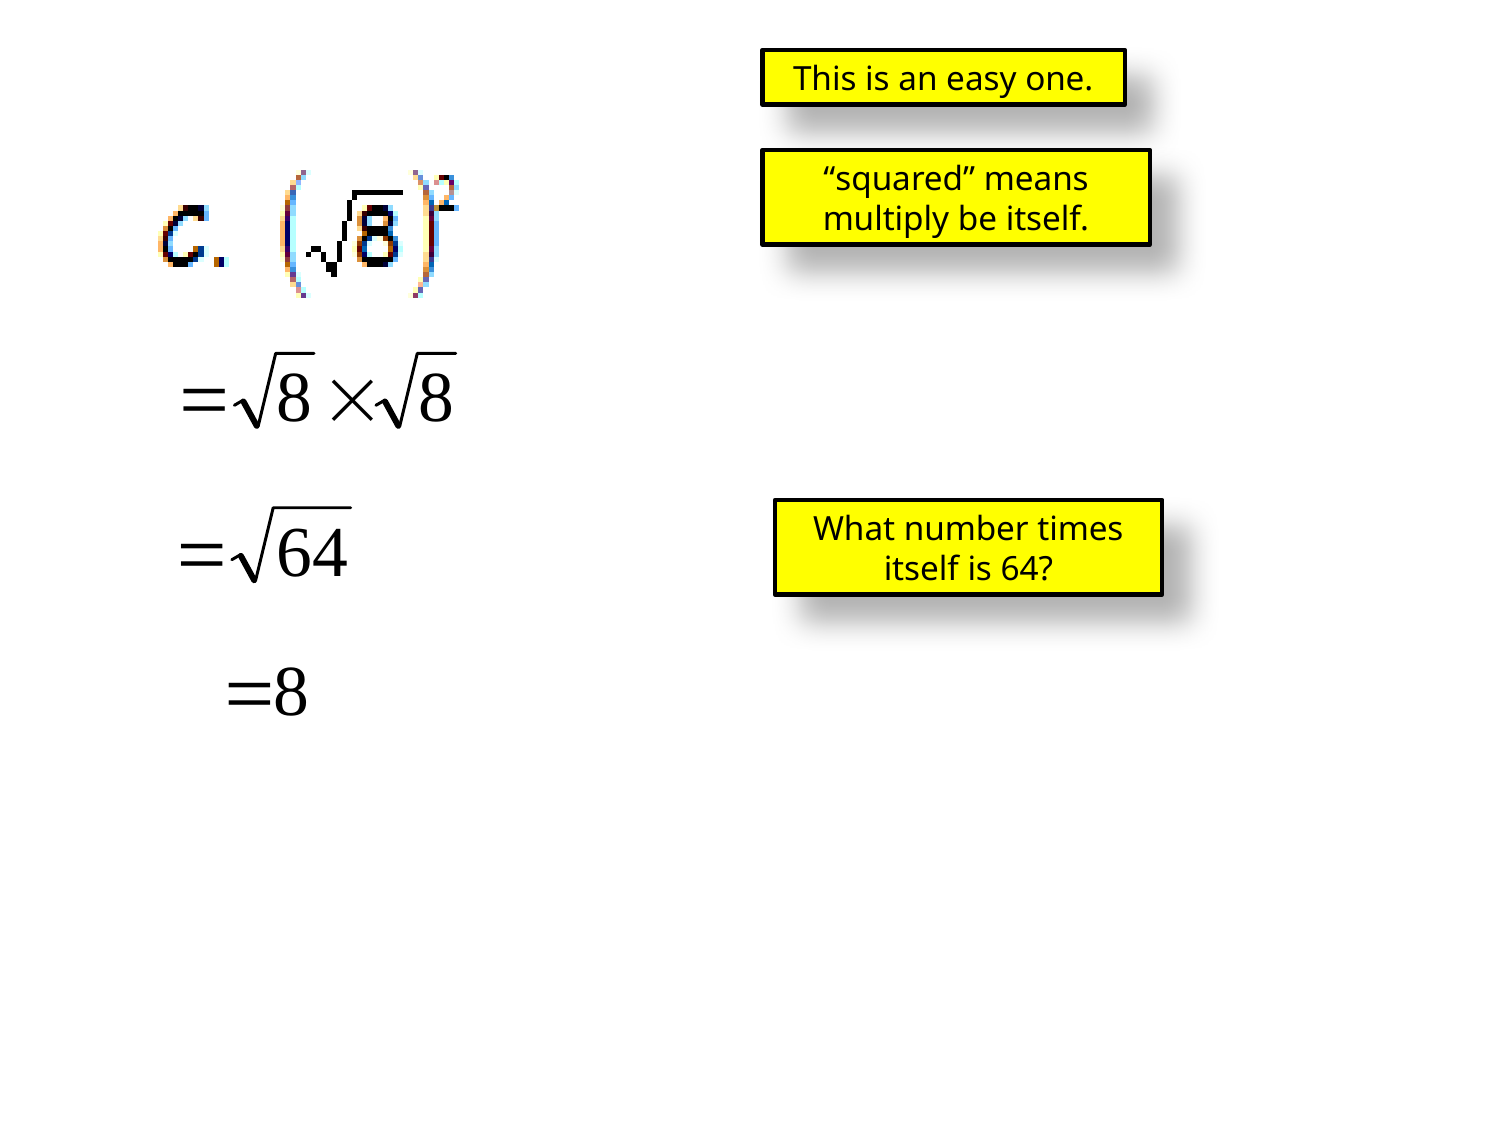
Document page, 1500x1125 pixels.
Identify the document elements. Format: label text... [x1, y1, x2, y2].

text_box This is an easy one. [762, 49, 1125, 105]
picture [112, 124, 562, 376]
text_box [164, 337, 470, 446]
text_box “squared” means multiply be itself. [762, 149, 1150, 245]
text_box What number times itself is 64? [774, 499, 1163, 595]
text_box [209, 649, 318, 734]
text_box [162, 492, 366, 601]
